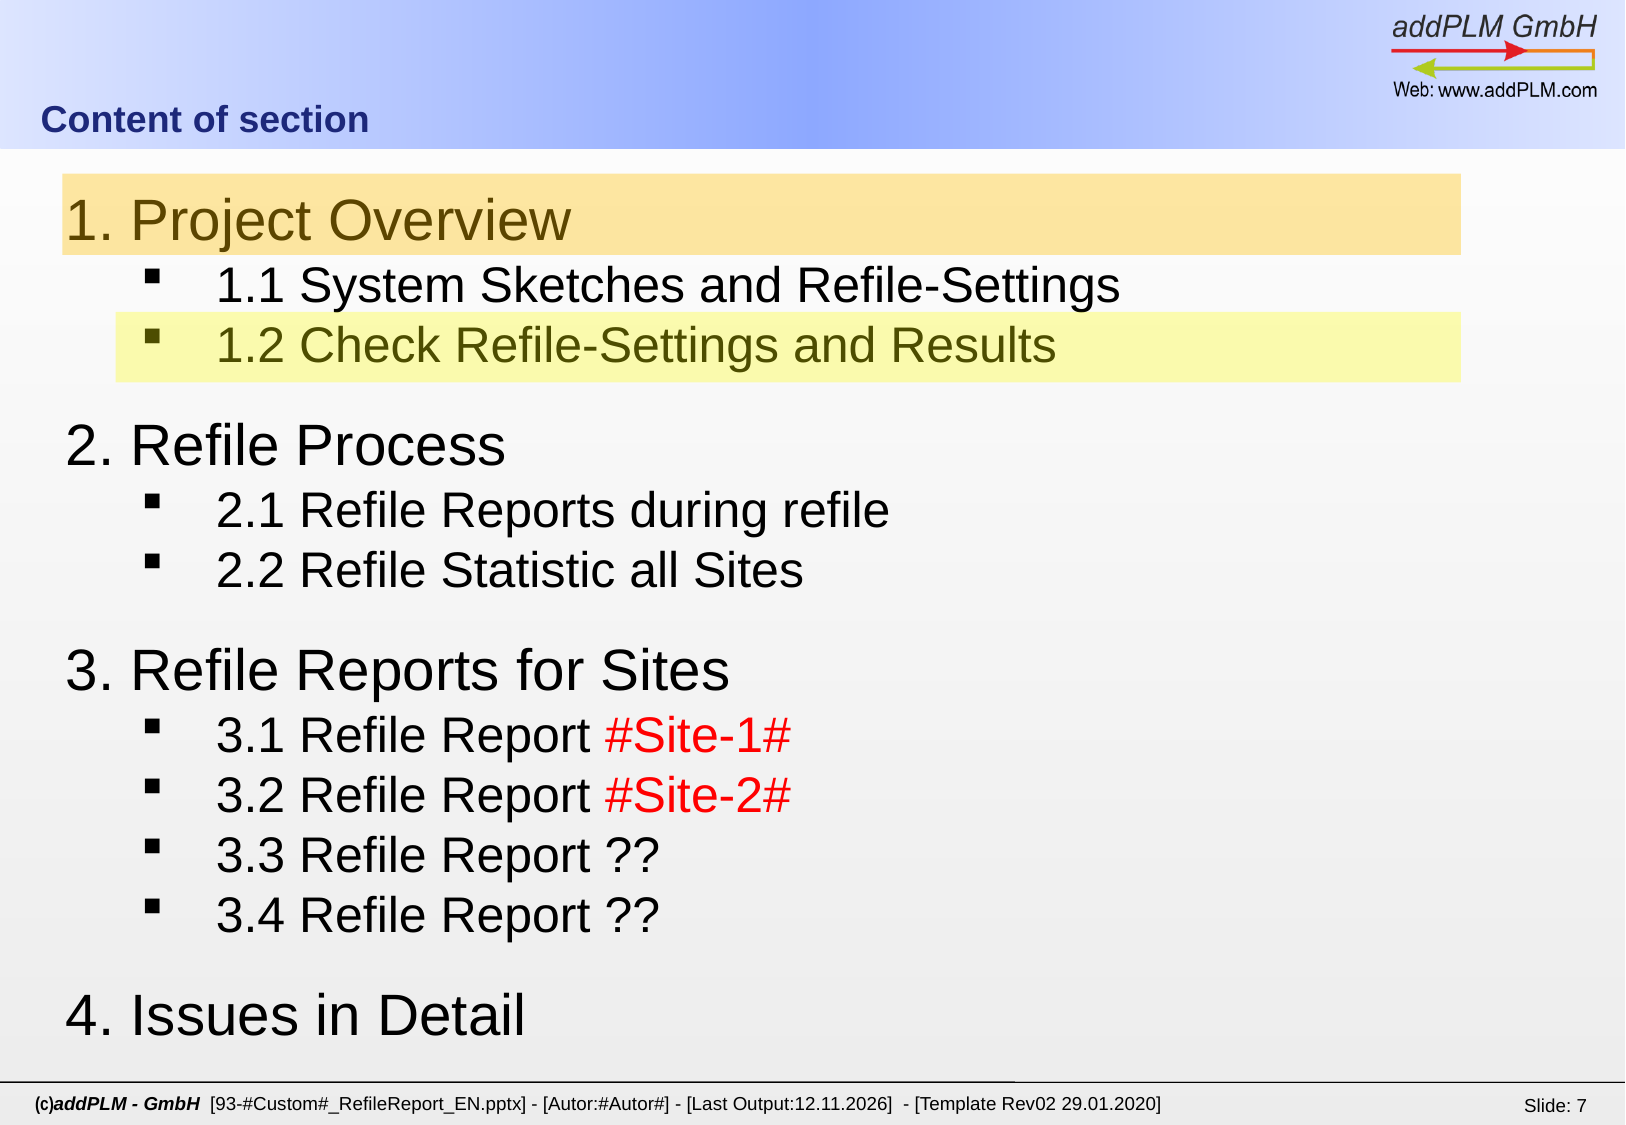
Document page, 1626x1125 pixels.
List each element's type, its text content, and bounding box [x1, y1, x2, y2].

text_box [115, 311, 1461, 383]
text_box [62, 173, 1461, 255]
title Content of section [40, 67, 1582, 131]
picture [1391, 14, 1597, 97]
